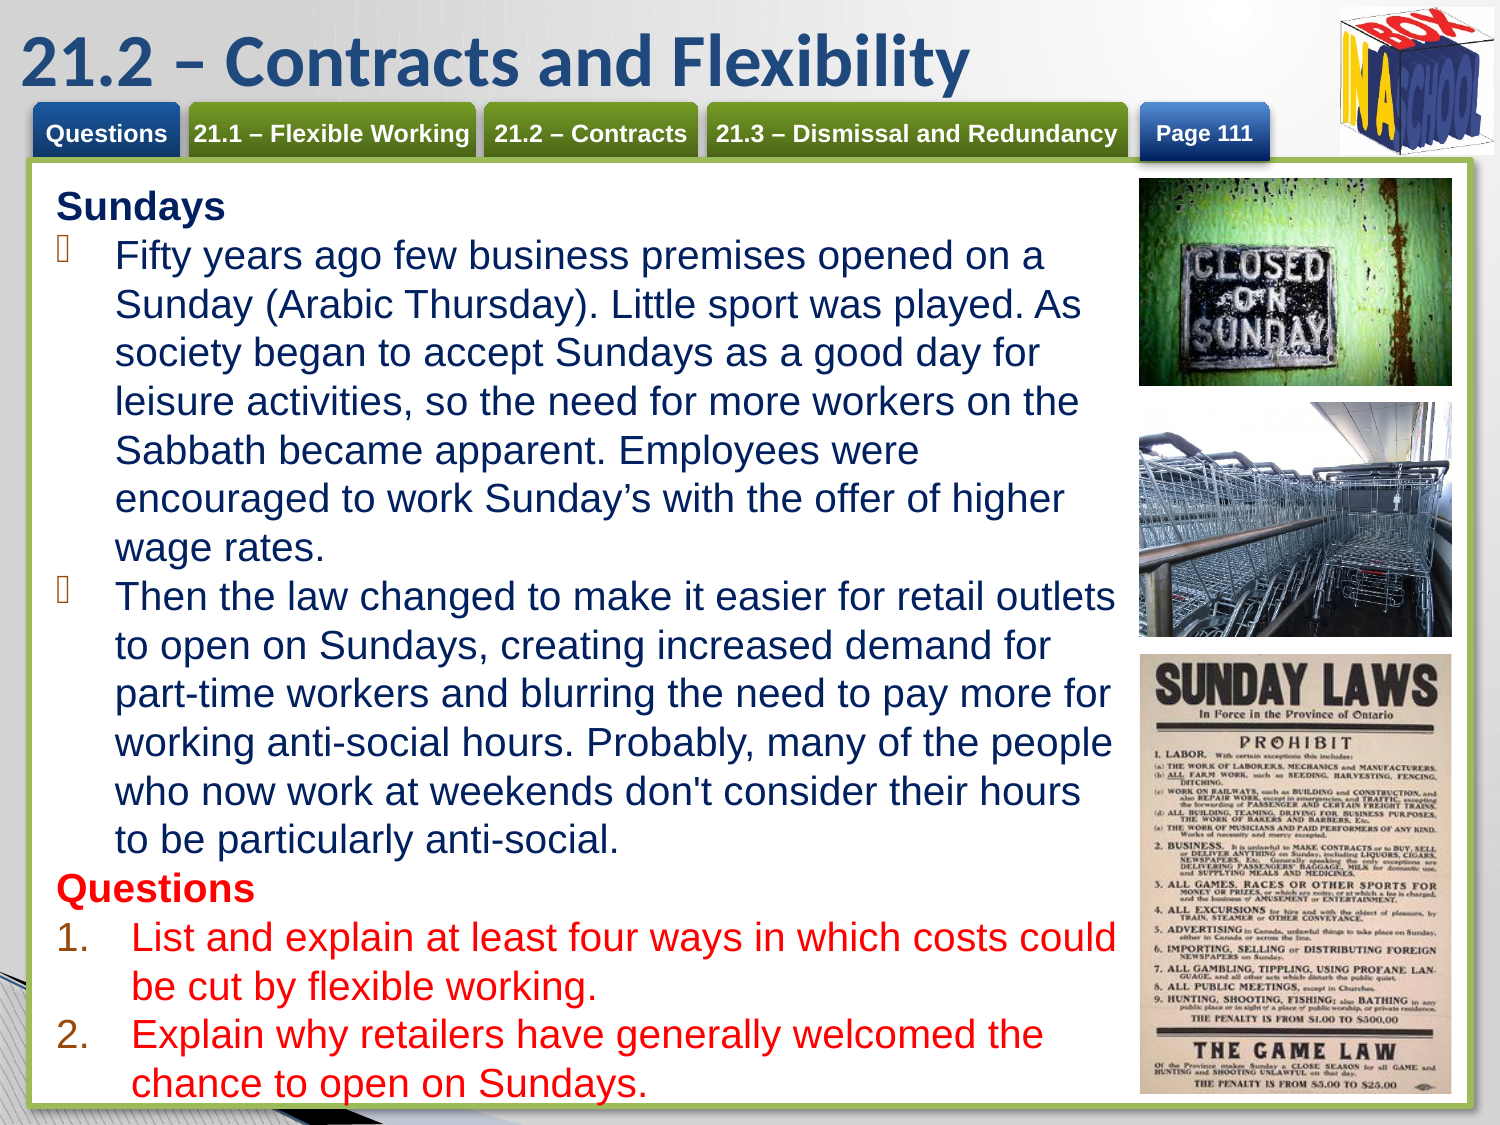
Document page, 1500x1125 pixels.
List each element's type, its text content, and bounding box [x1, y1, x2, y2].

picture [1139, 402, 1452, 637]
picture [1139, 653, 1452, 1094]
text_box Page 111 [1139, 101, 1270, 161]
picture [1139, 178, 1452, 386]
text_box Sundays Fifty years ago few business premises opened on a Sunday (Arabic Thursday). Little sport was played. As society began to accept Sundays as a good day for leisure activities, so the need for more workers on the Sabbath became apparent. Employees were encouraged to work Sunday’s with the offer of higher wage rates. Then the law changed to make it easier for retail outlets to open on Sundays, creating increased demand for part-time workers and blurring the need to pay more for working anti-social hours. Probably, many of the people who now work at weekends don't consider their hours to be particularly anti-social. Questions List and explain at least four ways in which costs could be cut by flexible working. Explain why retailers have generally welcomed the chance to open on Sundays. [41, 172, 1140, 1114]
picture [1340, 7, 1495, 155]
title 21.2 – Contracts and Flexibility [5, 11, 1270, 102]
picture [281, 1114, 303, 1125]
